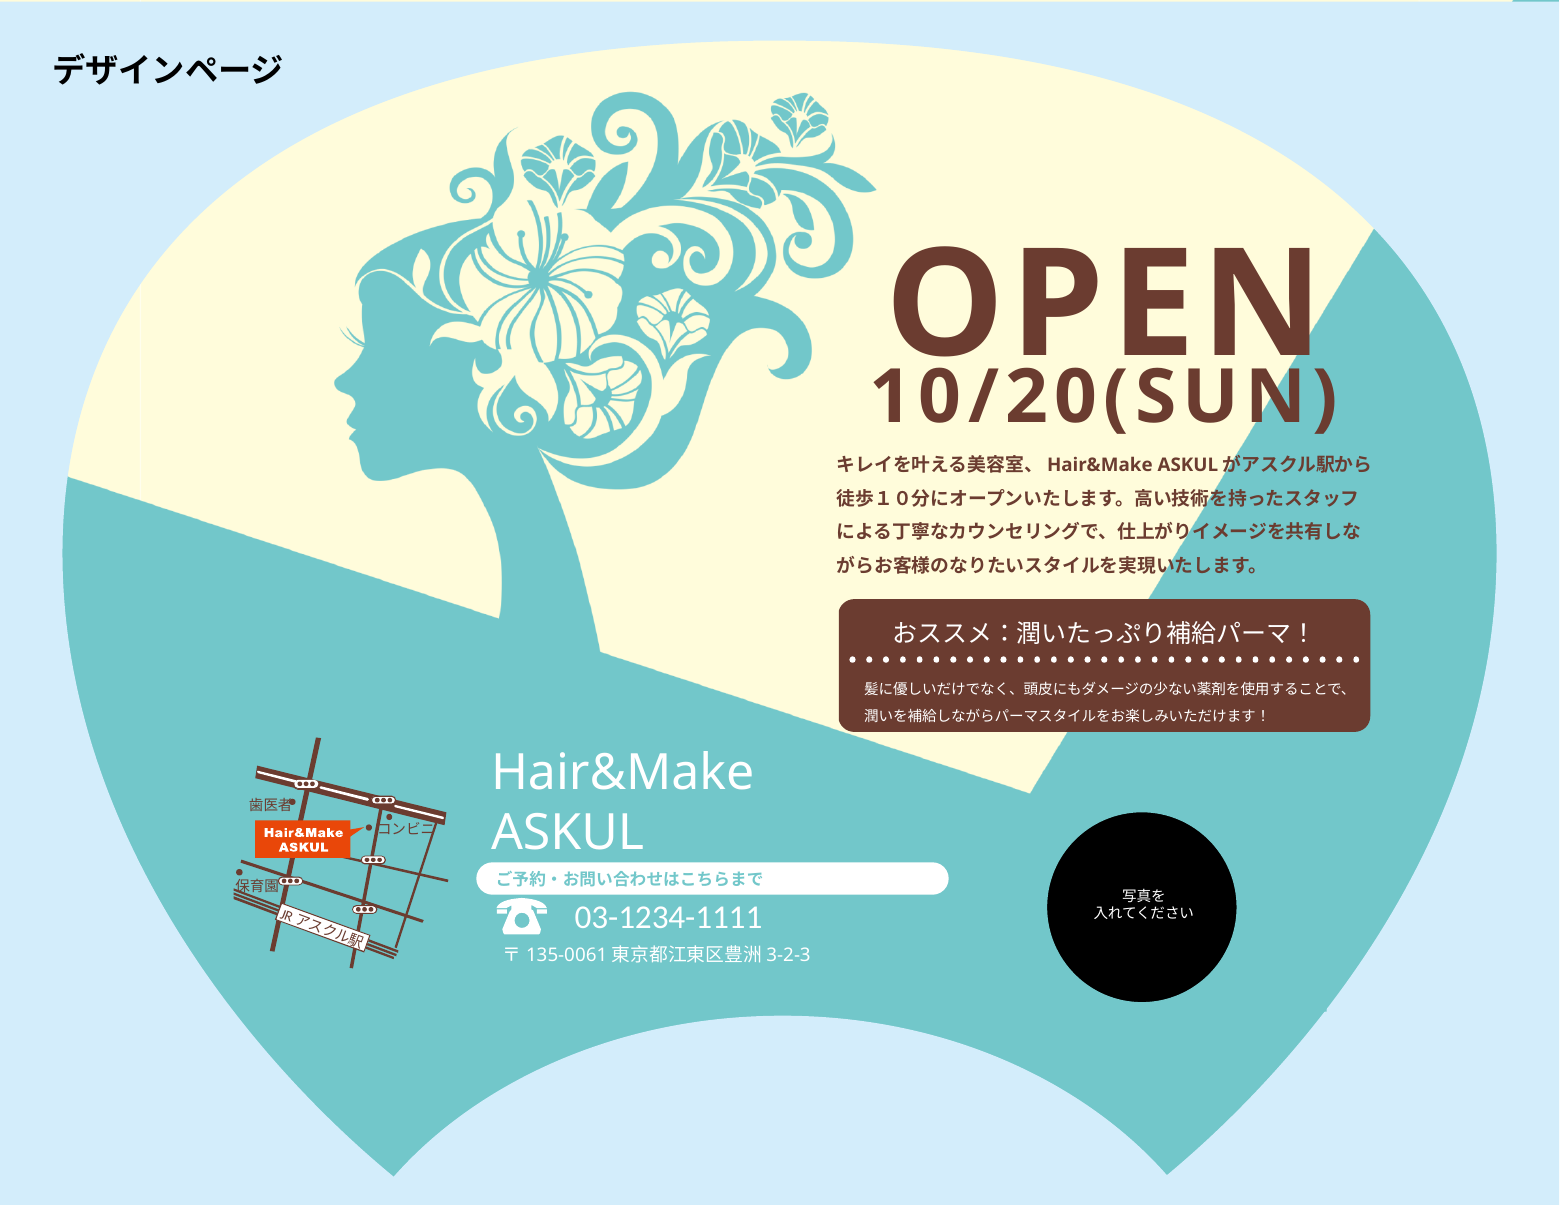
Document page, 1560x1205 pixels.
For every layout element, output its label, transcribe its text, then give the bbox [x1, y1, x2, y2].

text_box ご予約・お問い合わせはこちらまで [474, 860, 951, 897]
text_box デザインページ [37, 42, 300, 97]
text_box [496, 888, 780, 945]
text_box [791, 197, 1418, 446]
text_box 〒135-0061東京都江東区豊洲3-2-3 [488, 935, 951, 973]
picture [63, 41, 1496, 1176]
text_box Hair&Make ASKUL [476, 732, 856, 868]
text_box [235, 737, 449, 974]
text_box キレイを叶える美容室、Hair&Make ASKULがアスクル駅から徒歩１０分にオープンいたします。高い技術を持ったスタッフによる丁寧なカウンセリングで、仕上がりイメージを共有しながらお客様のなりたいスタイルを実現いたします。 [822, 454, 1387, 584]
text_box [956, 802, 1327, 1013]
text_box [838, 599, 1371, 733]
